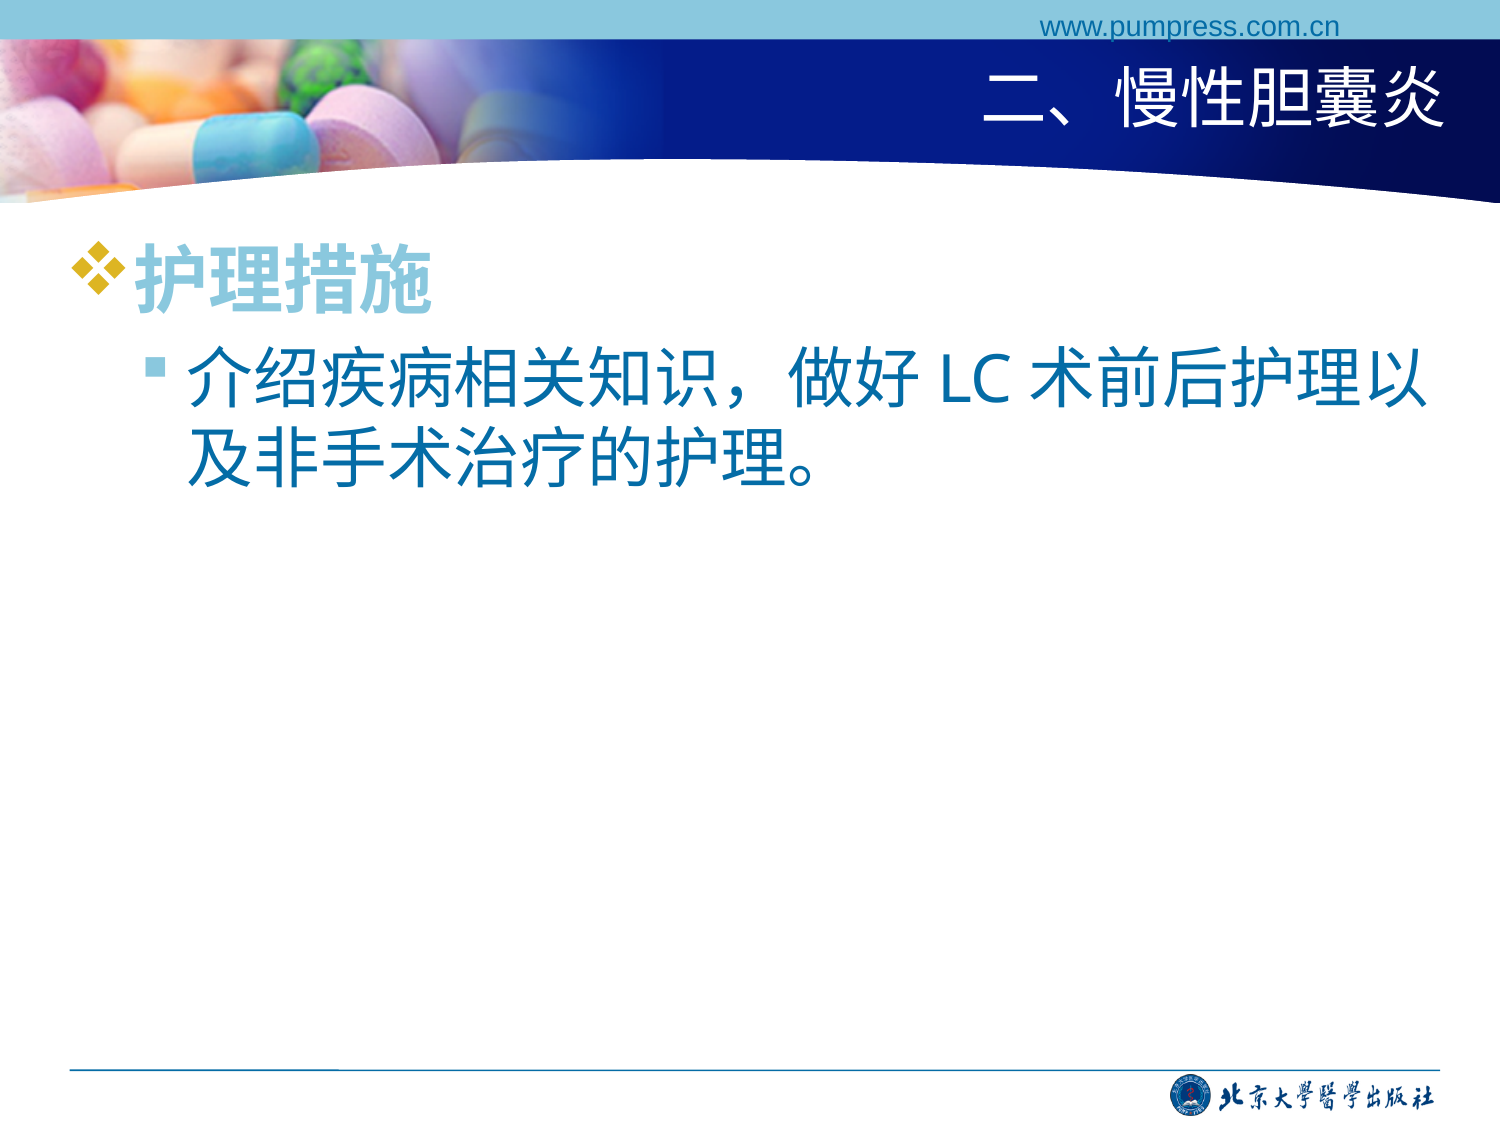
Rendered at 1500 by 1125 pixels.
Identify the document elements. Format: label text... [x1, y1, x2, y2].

picture [1170, 1074, 1436, 1118]
list 护理措施 介绍疾病相关知识，做好LC术前后护理以及非手术治疗的护理。 [49, 224, 1463, 1026]
title 二、慢性胆囊炎 [137, 49, 1463, 143]
picture [0, 40, 1500, 203]
slide_number www.pumpress.com.cn [1025, 0, 1463, 38]
